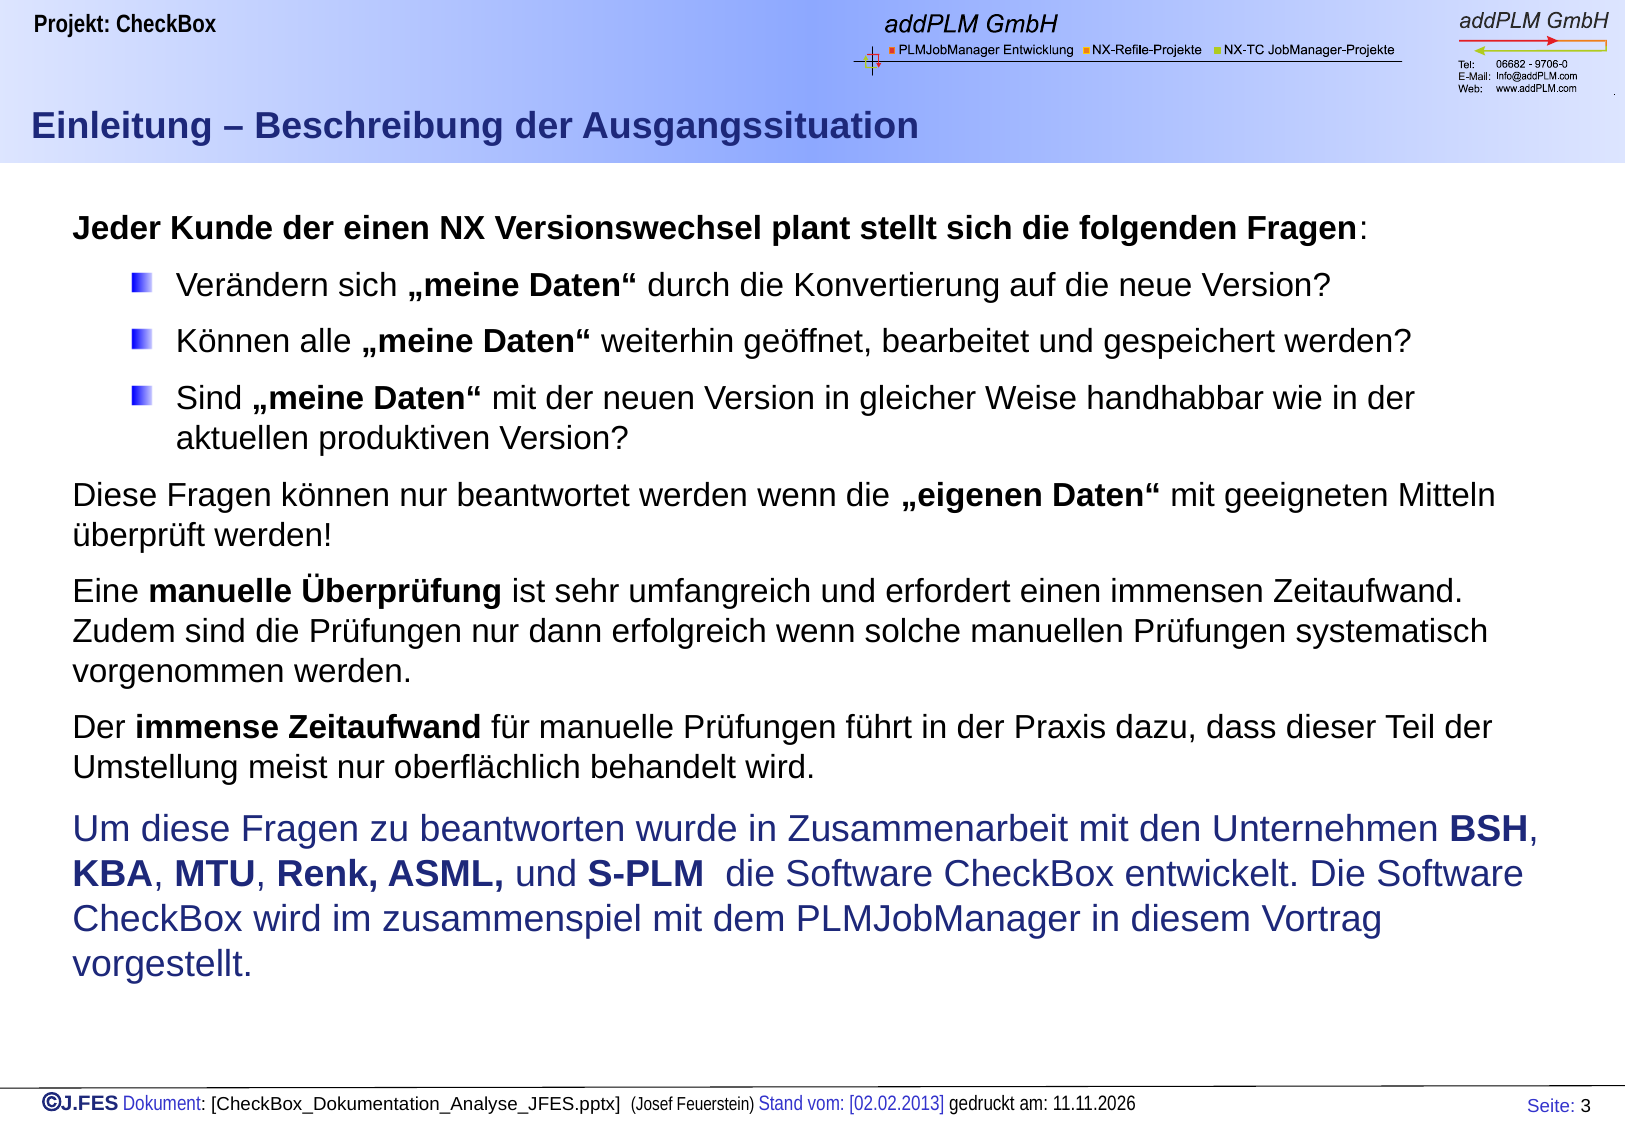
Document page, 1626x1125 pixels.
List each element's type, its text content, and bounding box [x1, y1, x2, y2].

picture [130, 327, 155, 352]
title Einleitung – Beschreibung der Ausgangssituation [30, 73, 1600, 138]
text_box Jeder Kunde der einen NX Versionswechsel plant stellt sich die folgenden Fragen: Verändern sich „meine Daten“ durch die Konvertierung auf die neue Version? Können alle „meine Daten“ weiterhin geöffnet, bearbeitet und gespeichert werden? Sind „meine Daten“ mit der neuen Version in gleicher Weise handhabbar wie in der aktuellen produktiven Version? Diese Fragen können nur beantwortet werden wenn die „eigenen Daten“ mit geeigneten Mitteln überprüft werden! Eine manuelle Überprüfung ist sehr umfangreich und erfordert einen immensen Zeitaufwand. Zudem sind die Prüfungen nur dann erfolgreich wenn solche manuellen Prüfungen systematisch vorgenommen werden. Der immense Zeitaufwand für manuelle Prüfungen führt in der Praxis dazu, dass dieser Teil der Umstellung meist nur oberflächlich behandelt wird. Um diese Fragen zu beantworten wurde in Zusammenarbeit mit den Unternehmen BSH, KBA, MTU, Renk, ASML, und S-PLM die Software CheckBox entwickelt. Die Software CheckBox wird im zusammenspiel mit dem PLMJobManager in diesem Vortrag vorgestellt. [57, 199, 1560, 1049]
picture [130, 271, 155, 295]
picture [130, 384, 155, 408]
